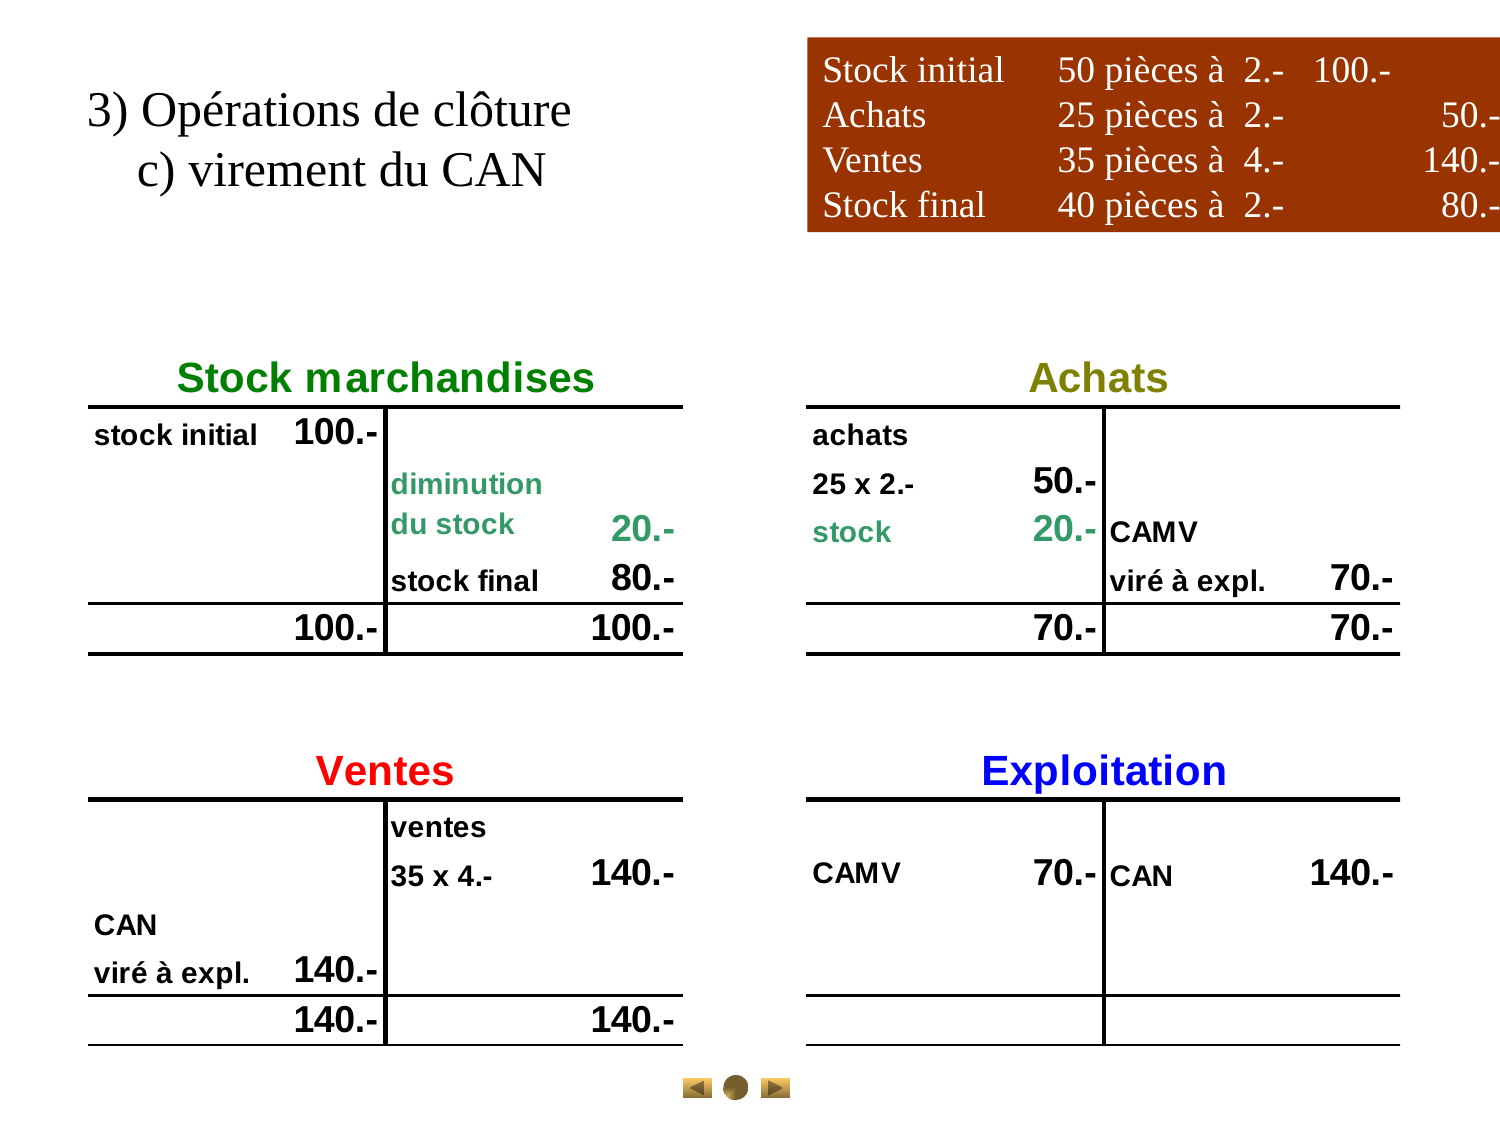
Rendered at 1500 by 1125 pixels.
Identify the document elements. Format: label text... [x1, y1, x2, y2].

text_box Stock initial 50 pièces à 2.- 100.- Achats 25 pièces à 2.- 50.- Ventes 35 pièces à 4.- 140.- Stock final 40 pièces à 2.- 80.- [807, 37, 1500, 233]
text_box 3) Opérations de clôture c) virement du CAN [72, 69, 588, 204]
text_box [87, 349, 1402, 1048]
